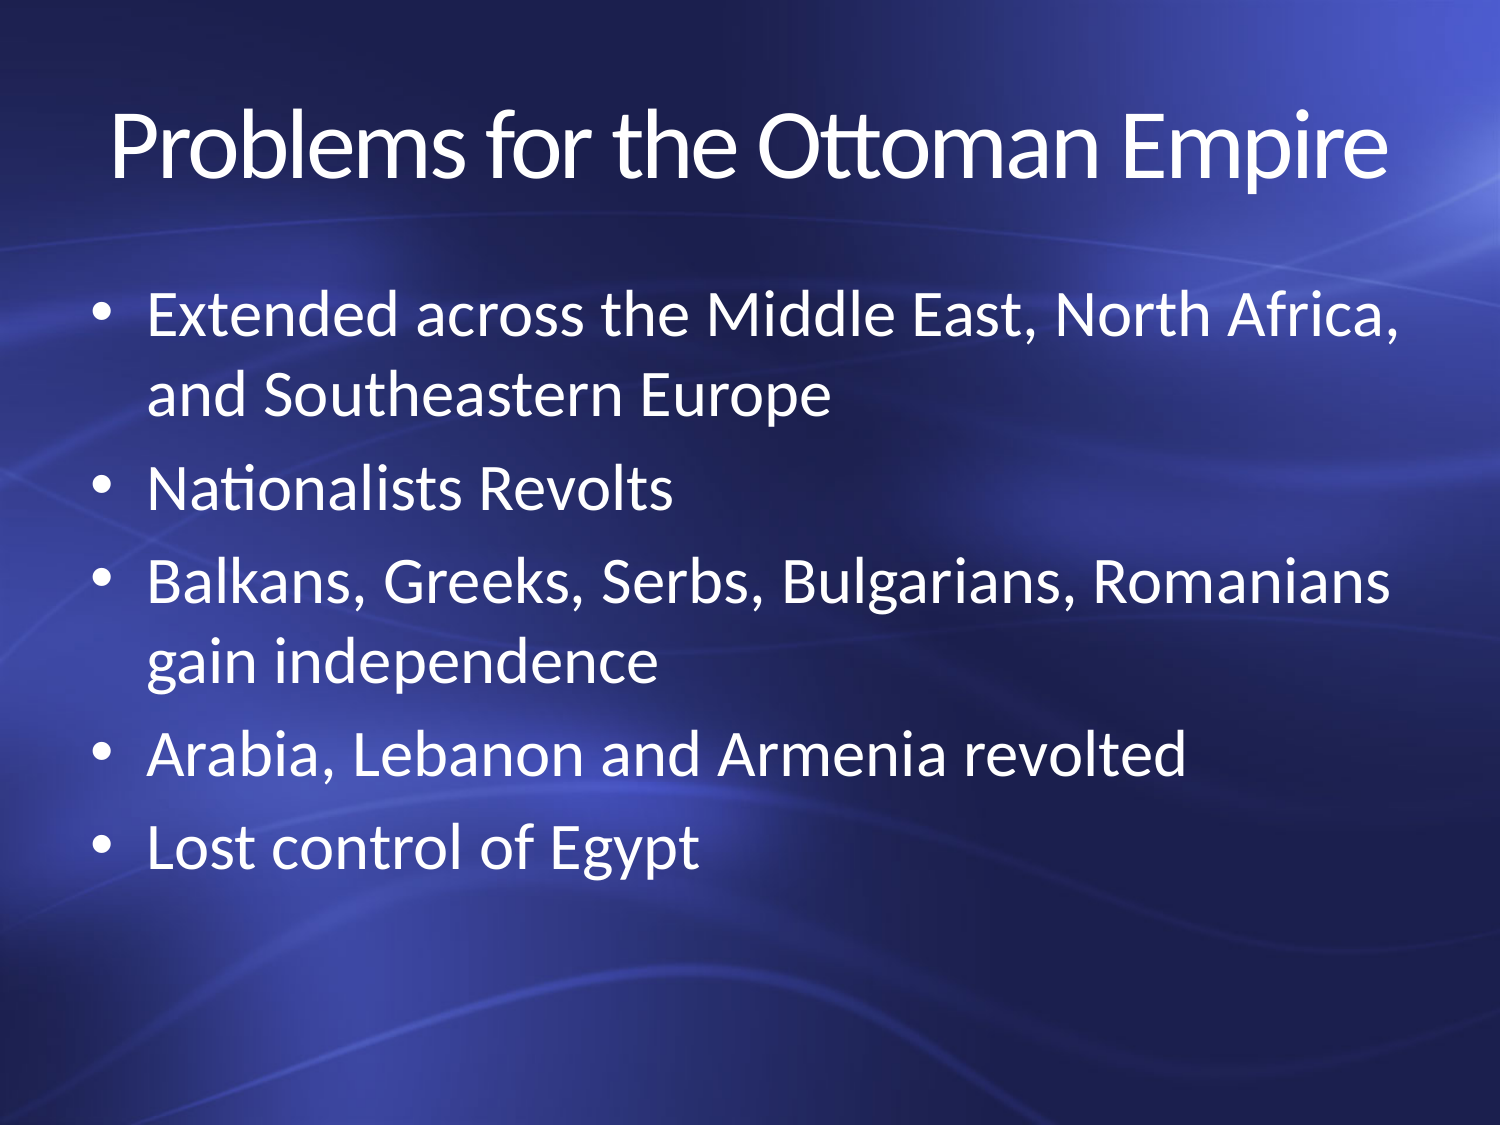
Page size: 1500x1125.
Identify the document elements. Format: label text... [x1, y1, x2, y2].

title Problems for the Ottoman Empire [75, 45, 1425, 233]
picture [0, 0, 1500, 1125]
list Extended across the Middle East, North Africa, and Southeastern Europe Nationalists Revolts Balkans, Greeks, Serbs, Bulgarians, Romanians gain independence Arabia, Lebanon and Armenia revolted Lost control of Egypt [75, 262, 1425, 1005]
